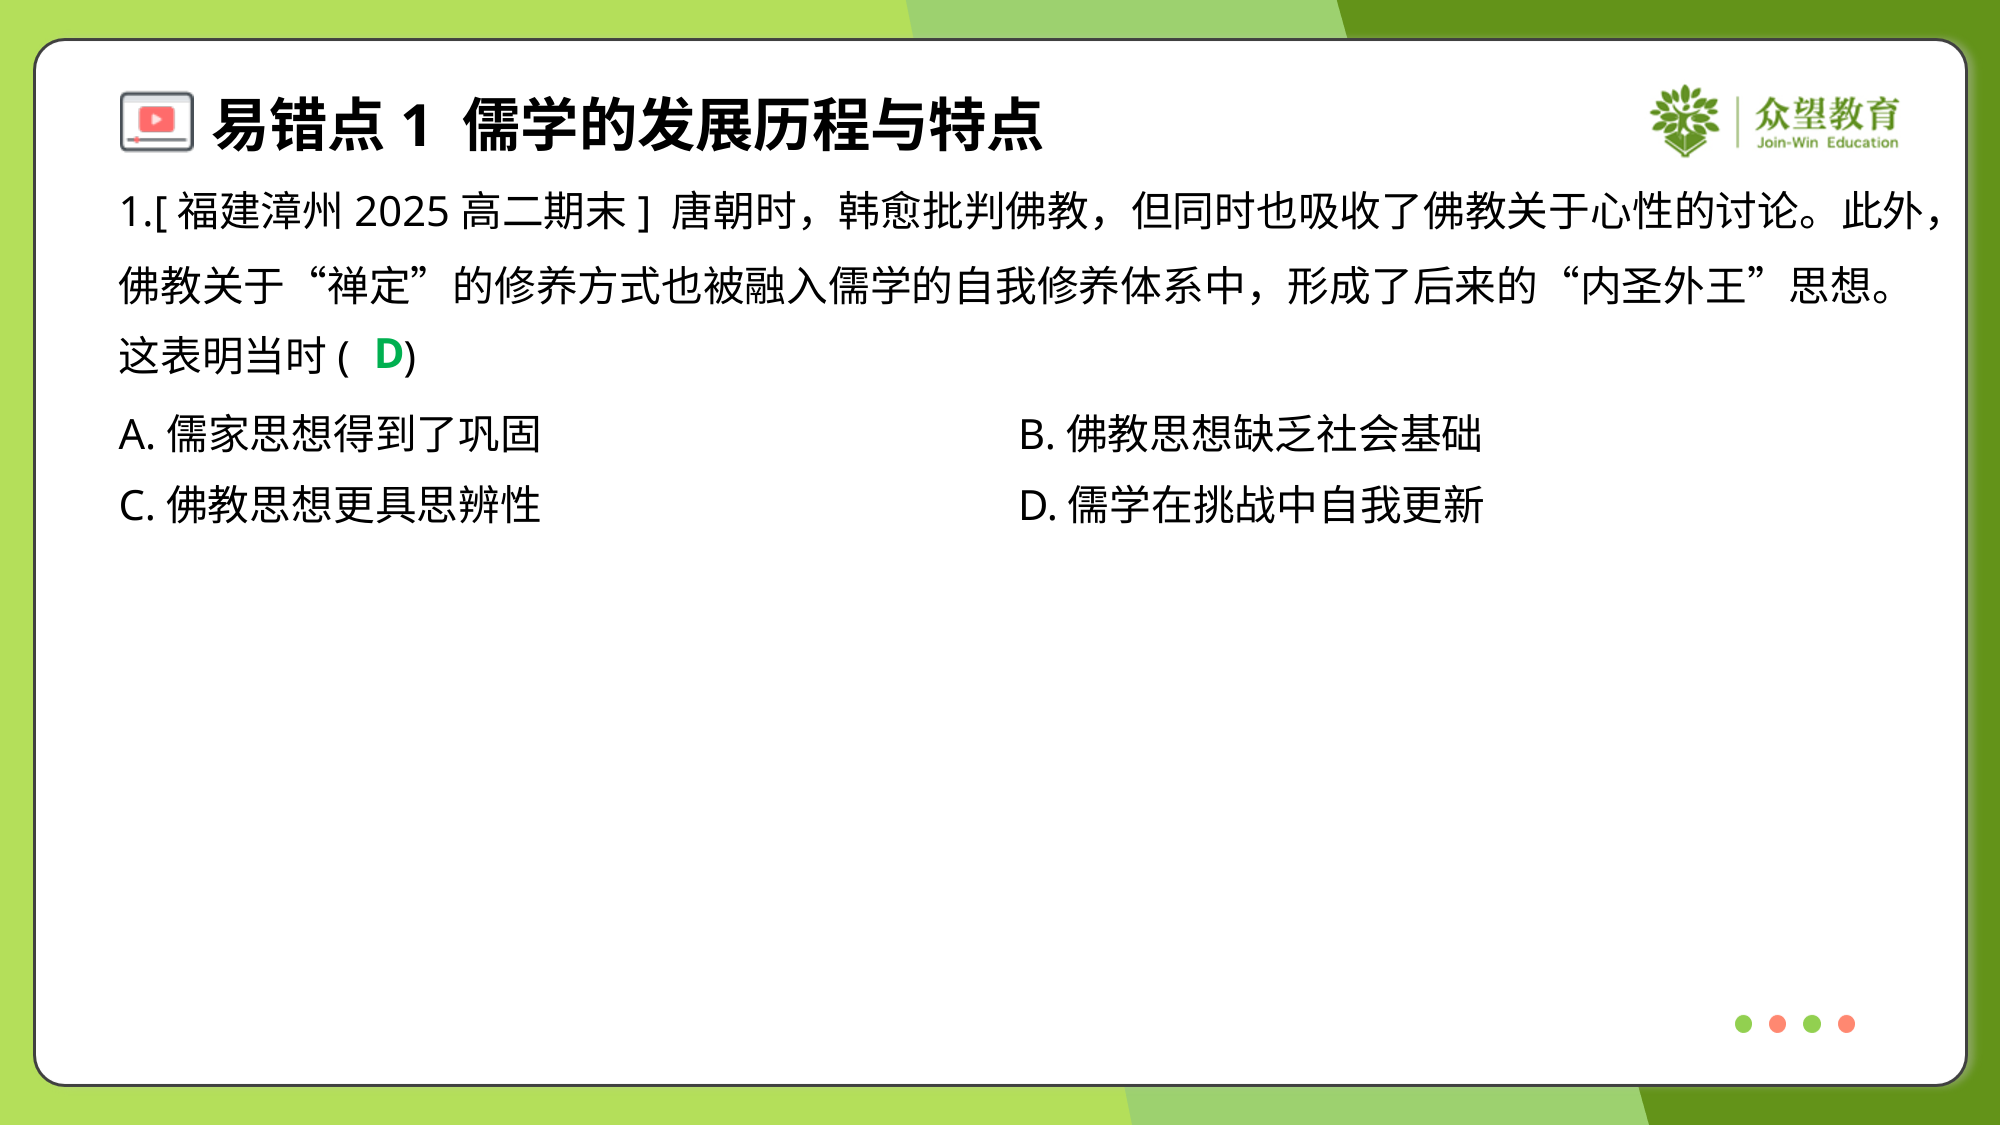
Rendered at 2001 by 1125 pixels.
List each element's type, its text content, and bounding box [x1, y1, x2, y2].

text_box 1.[福建漳州2025高二期末] 唐朝时，韩愈批判佛教，但同时也吸收了佛教关于心性的讨论。此外， 佛教关于“禅定”的修养方式也被融入儒学的自我修养体系中，形成了后来的“内圣外王”思想。 这表明当时( ) [118, 159, 1883, 373]
text_box D [357, 306, 421, 371]
picture [0, 0, 2000, 1125]
text_box A.儒家思想得到了巩固 B.佛教思想缺乏社会基础 C.佛教思想更具思辨性 D.儒学在挑战中自我更新 [118, 382, 1883, 522]
